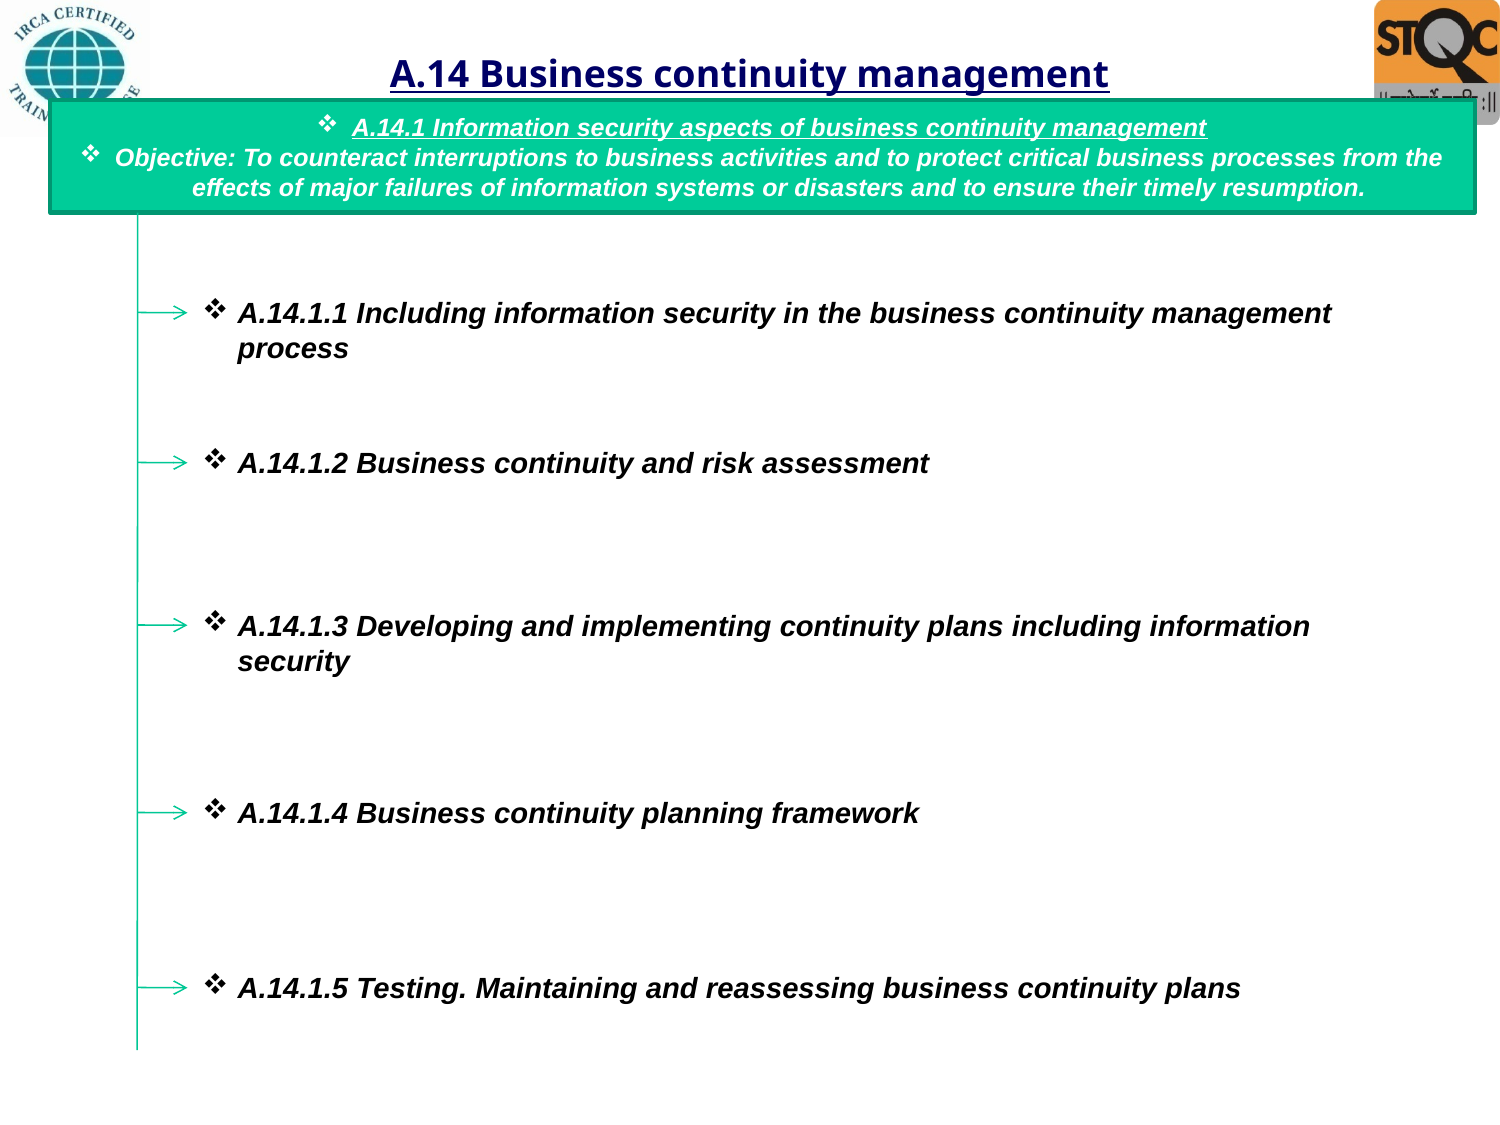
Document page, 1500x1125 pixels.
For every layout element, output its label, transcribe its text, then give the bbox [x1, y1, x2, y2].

picture [1374, 0, 1500, 125]
text_box A.14.1.4 Business continuity planning framework [187, 787, 1438, 838]
picture [0, 0, 150, 137]
title A.14 Business continuity management [74, 44, 1426, 98]
text_box A.14.1.1 Including information security in the business continuity management process [187, 287, 1438, 373]
text_box A.14.1.5 Testing. Maintaining and reassessing business continuity plans [187, 962, 1463, 1013]
text_box A.14.1 Information security aspects of business continuity management Objective: To counteract interruptions to business activities and to protect critical business processes from the effects of major failures of information systems or disasters and to ensure their timely resumption. [48, 98, 1477, 215]
text_box A.14.1.2 Business continuity and risk assessment [187, 437, 1425, 488]
text_box A.14.1.3 Developing and implementing continuity plans including information security [187, 599, 1425, 685]
